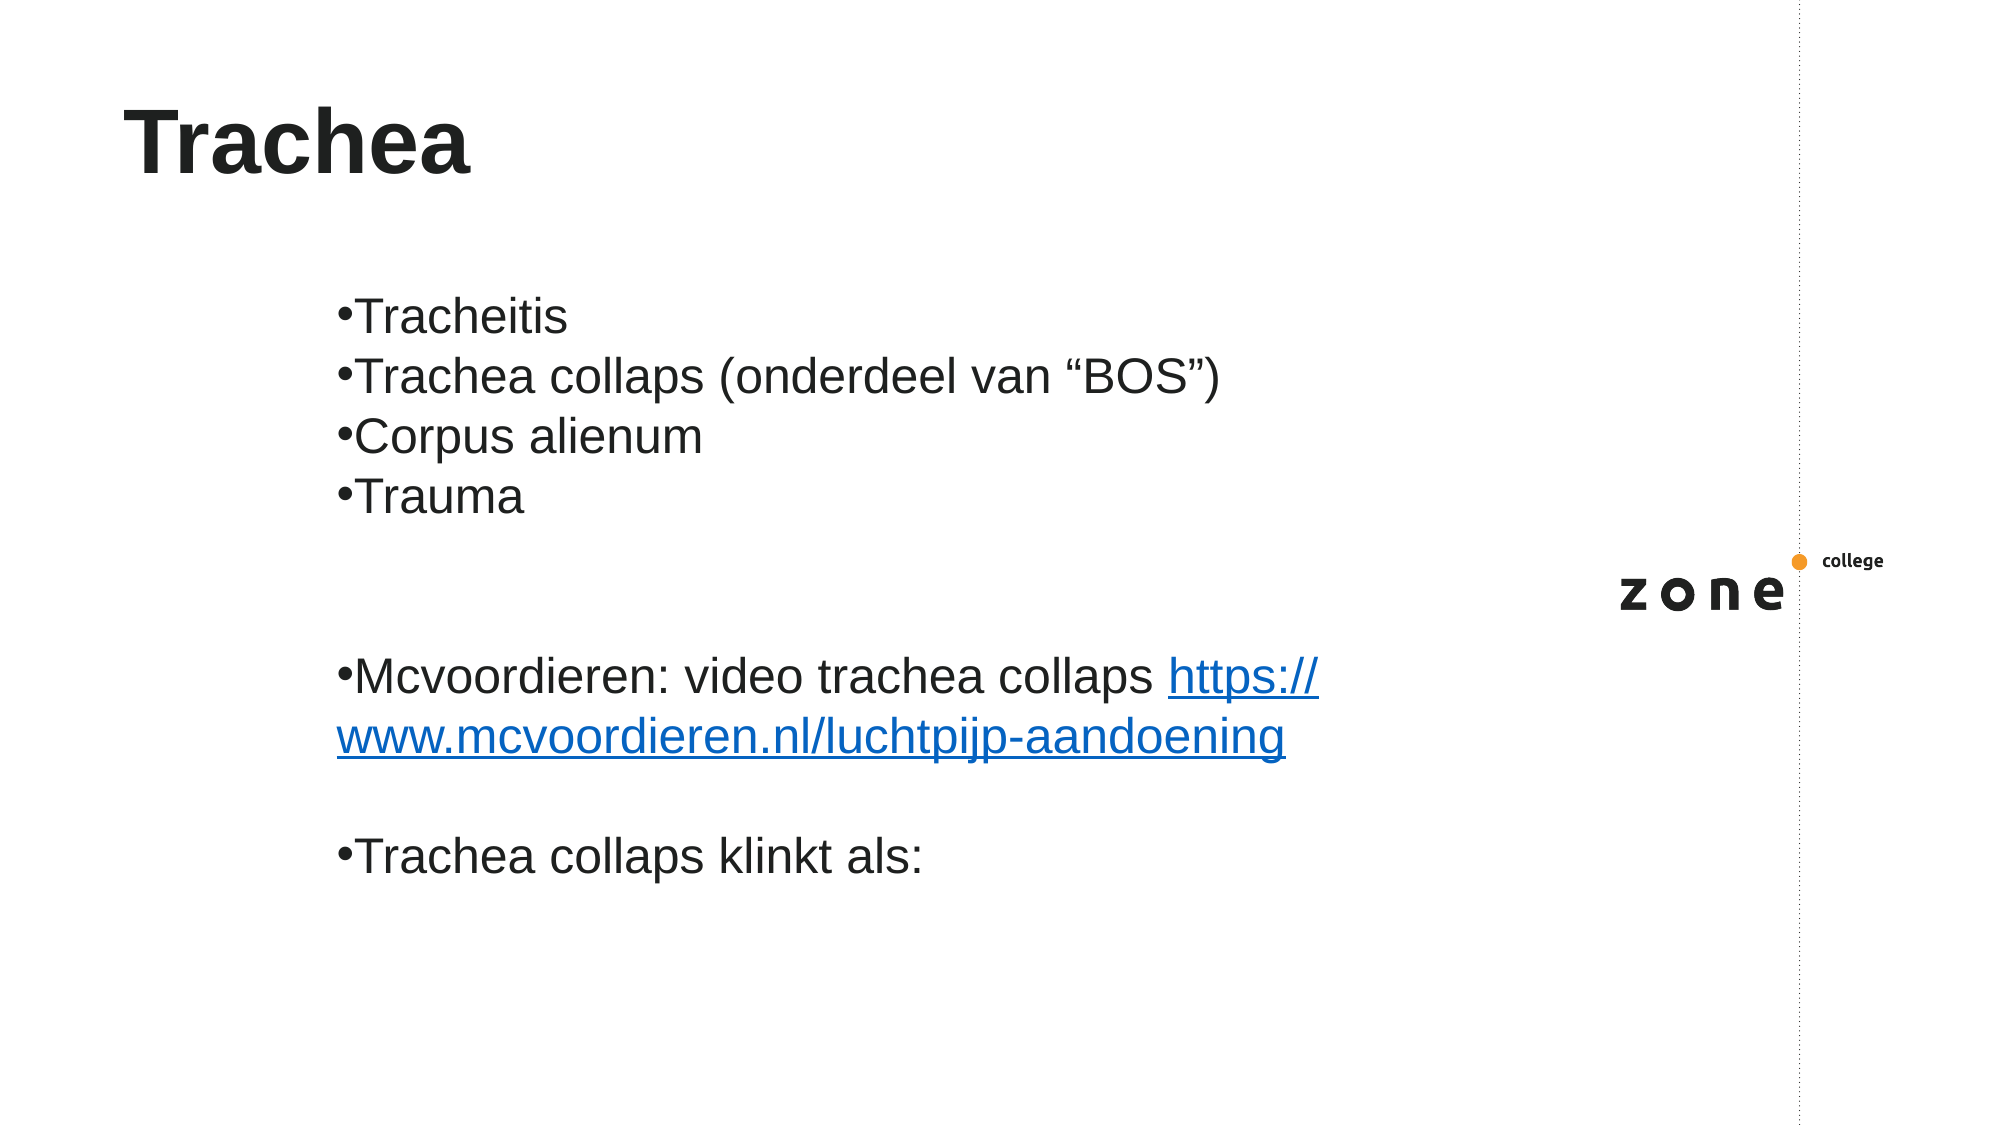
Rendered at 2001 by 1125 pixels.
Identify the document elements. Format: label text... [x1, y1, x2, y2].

picture [1596, 0, 2001, 1125]
list Tracheitis Trachea collaps (onderdeel van “BOS”) Corpus alienum Trauma Mcvoordieren: video trachea collaps https://www.mcvoordieren.nl/luchtpijp-aandoening Trachea collaps klinkt als: [336, 283, 1607, 998]
title Trachea [124, 94, 1607, 272]
